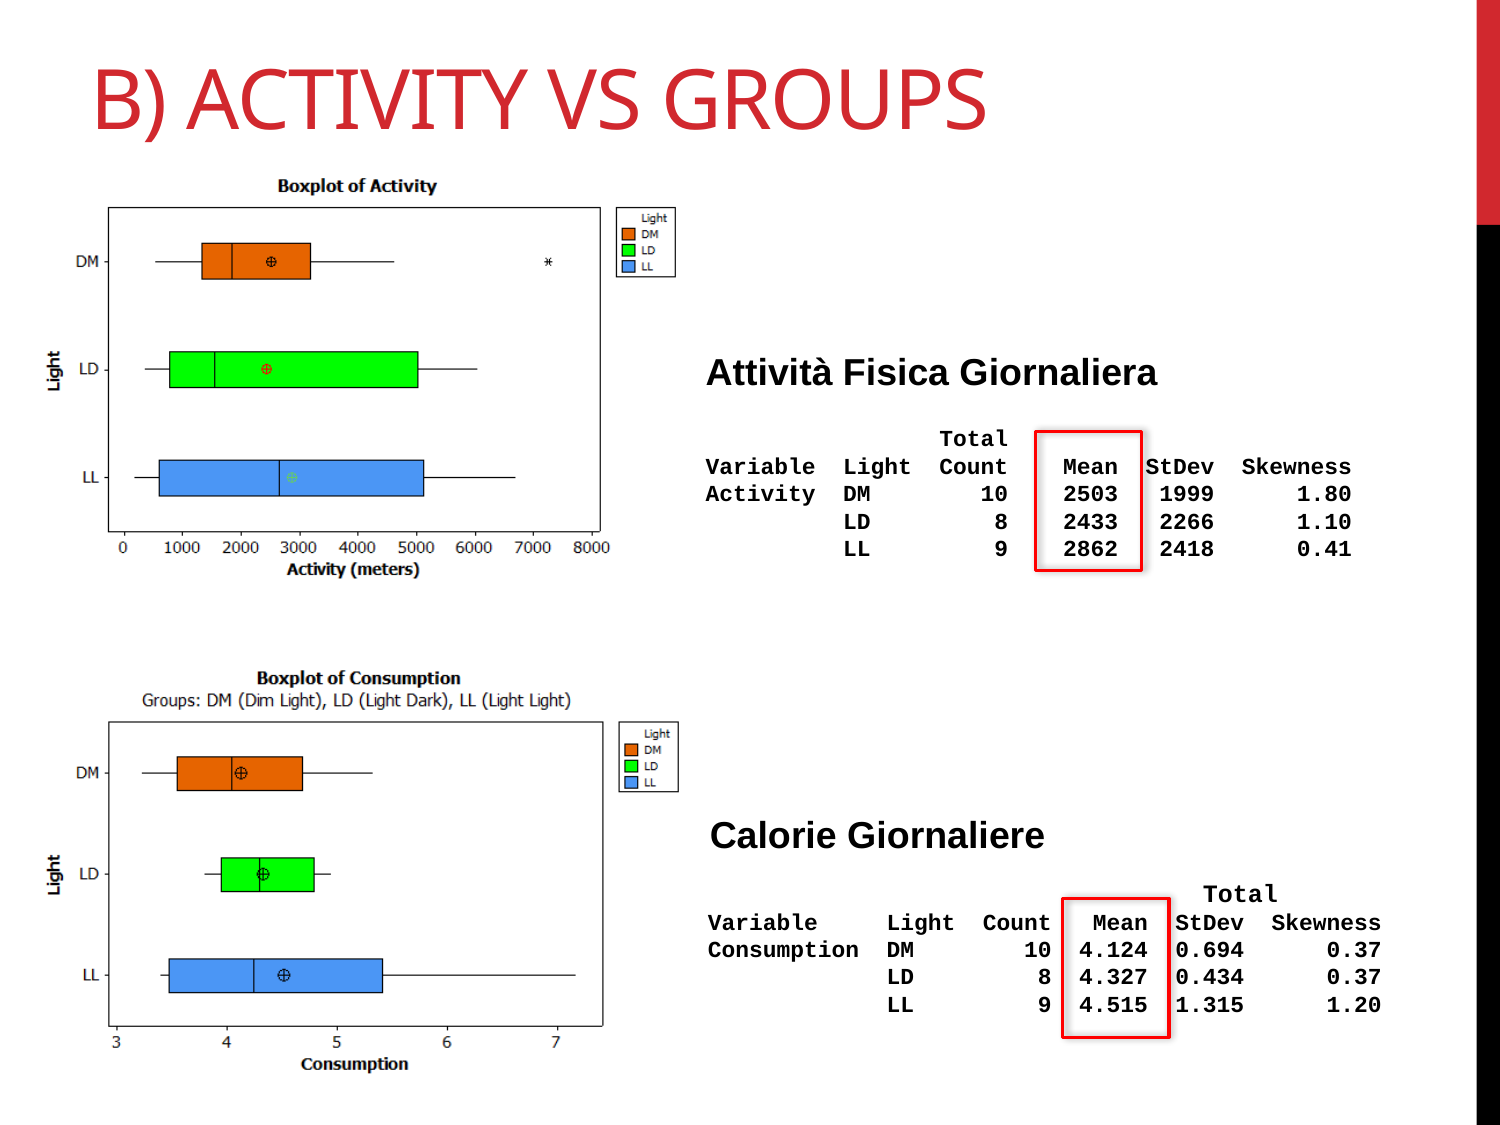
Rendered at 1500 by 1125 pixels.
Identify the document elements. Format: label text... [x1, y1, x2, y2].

text_box [1034, 430, 1143, 571]
text_box Total Variable Light Count Mean StDev Skewness Consumption DM 10 4.124 0.694 0.37 LD 8 4.327 0.434 0.37 LL 9 4.515 1.315 1.20 [705, 869, 1417, 1025]
title B) Activity vs Groups [75, 25, 1229, 154]
text_box Total Variable Light Count Mean StDev Skewness Activity DM 10 2503 1999 1.80 LD 8 2433 2266 1.10 LL 9 2862 2418 0.41 [702, 416, 1403, 569]
picture [25, 645, 695, 1092]
text_box Attività Fisica Giornaliera [702, 340, 1408, 401]
picture [25, 153, 692, 598]
text_box Calorie Giornaliere [705, 803, 1061, 864]
text_box [1062, 897, 1170, 1038]
